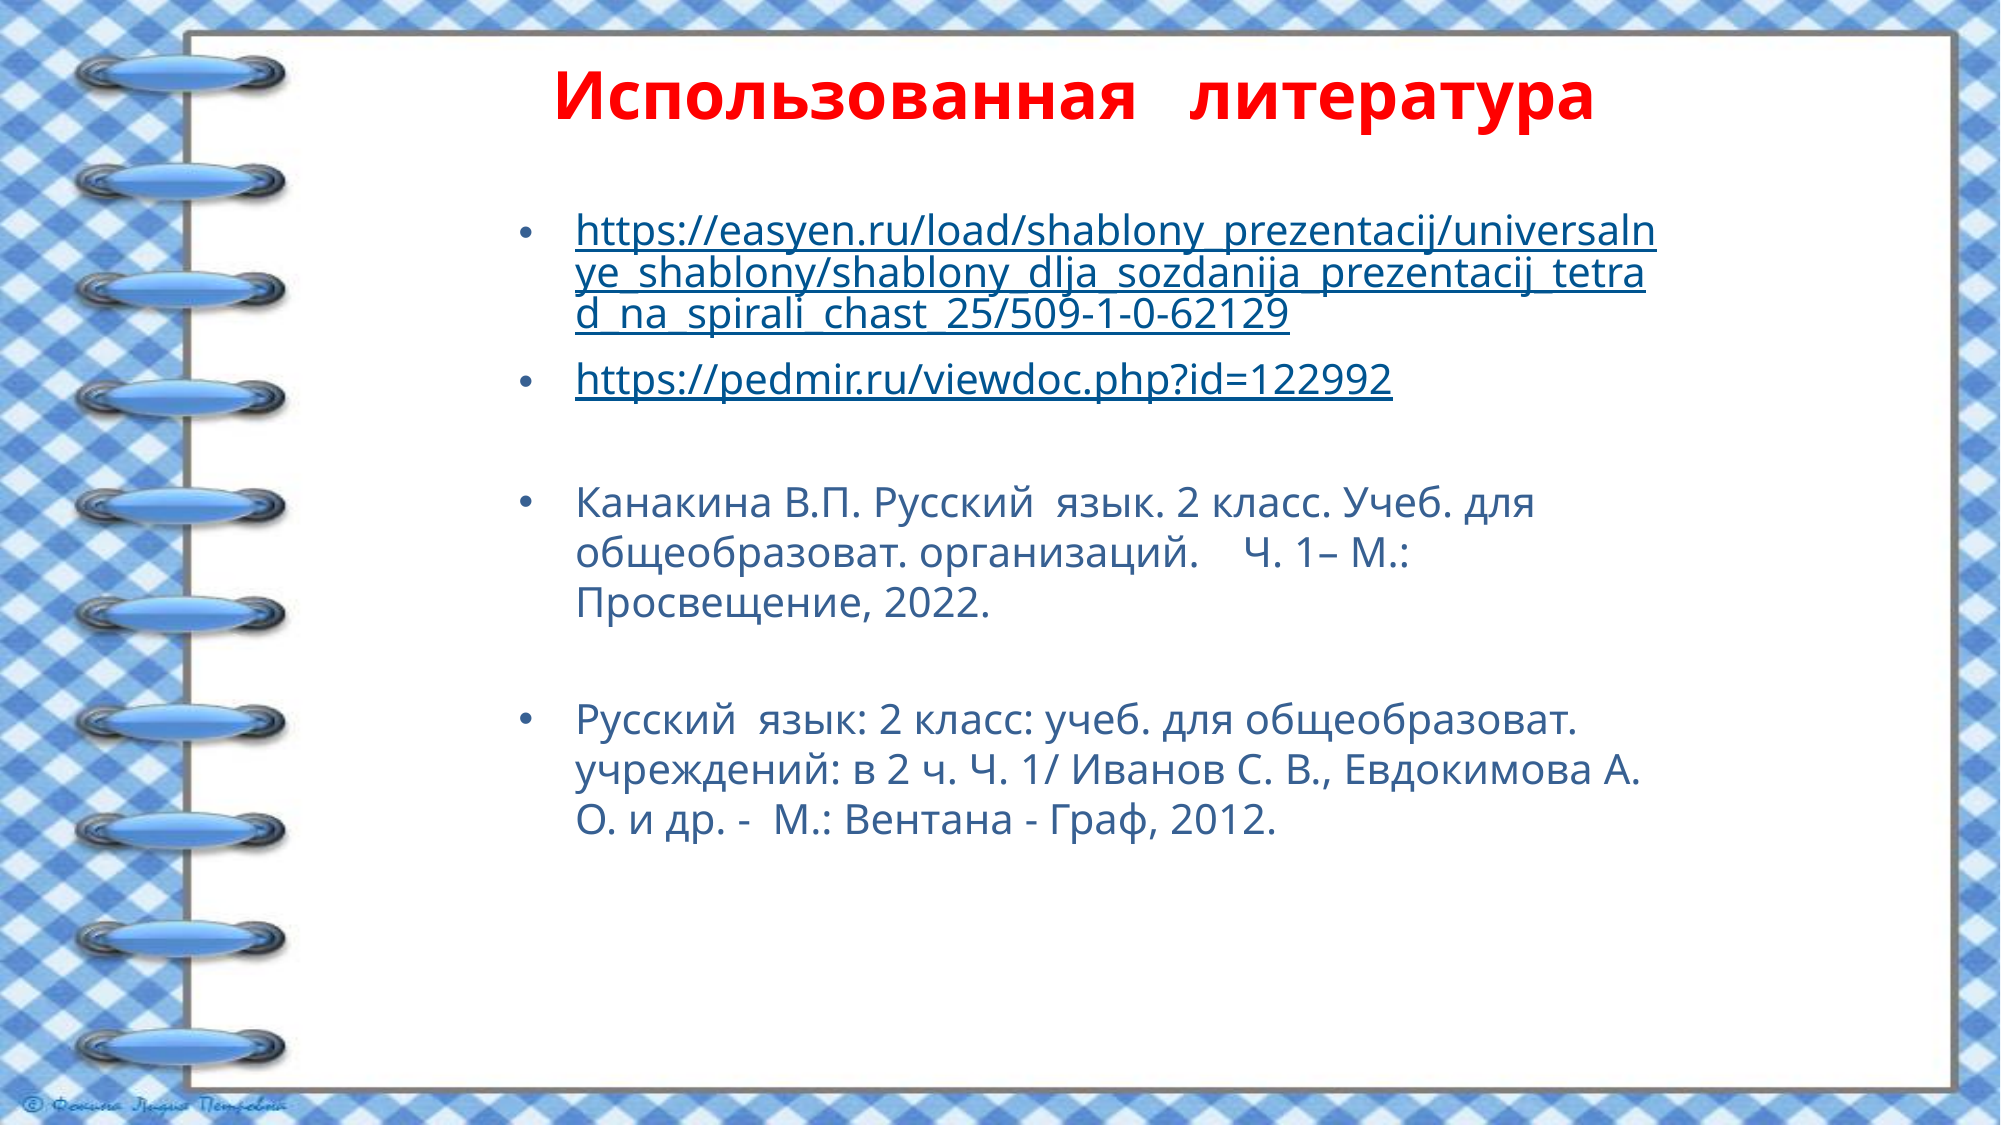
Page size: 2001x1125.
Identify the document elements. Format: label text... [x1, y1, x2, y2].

title Использованная литература [492, 45, 1675, 173]
list https://easyen.ru/load/shablony_prezentacij/universalnye_shablony/shablony_dlja_sozdanija_prezentacij_tetrad_na_spirali_chast_25/509-1-0-62129 https://pedmir.ru/viewdoc.php?id=122992 Канакина В.П. Русский язык. 2 класс. Учеб. для общеобразоват. организаций. Ч. 1– М.: Просвещение, 2022. Русский язык: 2 класс: учеб. для общеобразоват. учреждений: в 2 ч. Ч. 1/ Иванов С. В., Евдокимова А. О. и др. - М.: Вентана - Граф, 2012. [503, 196, 1675, 994]
picture [0, 0, 2001, 1125]
